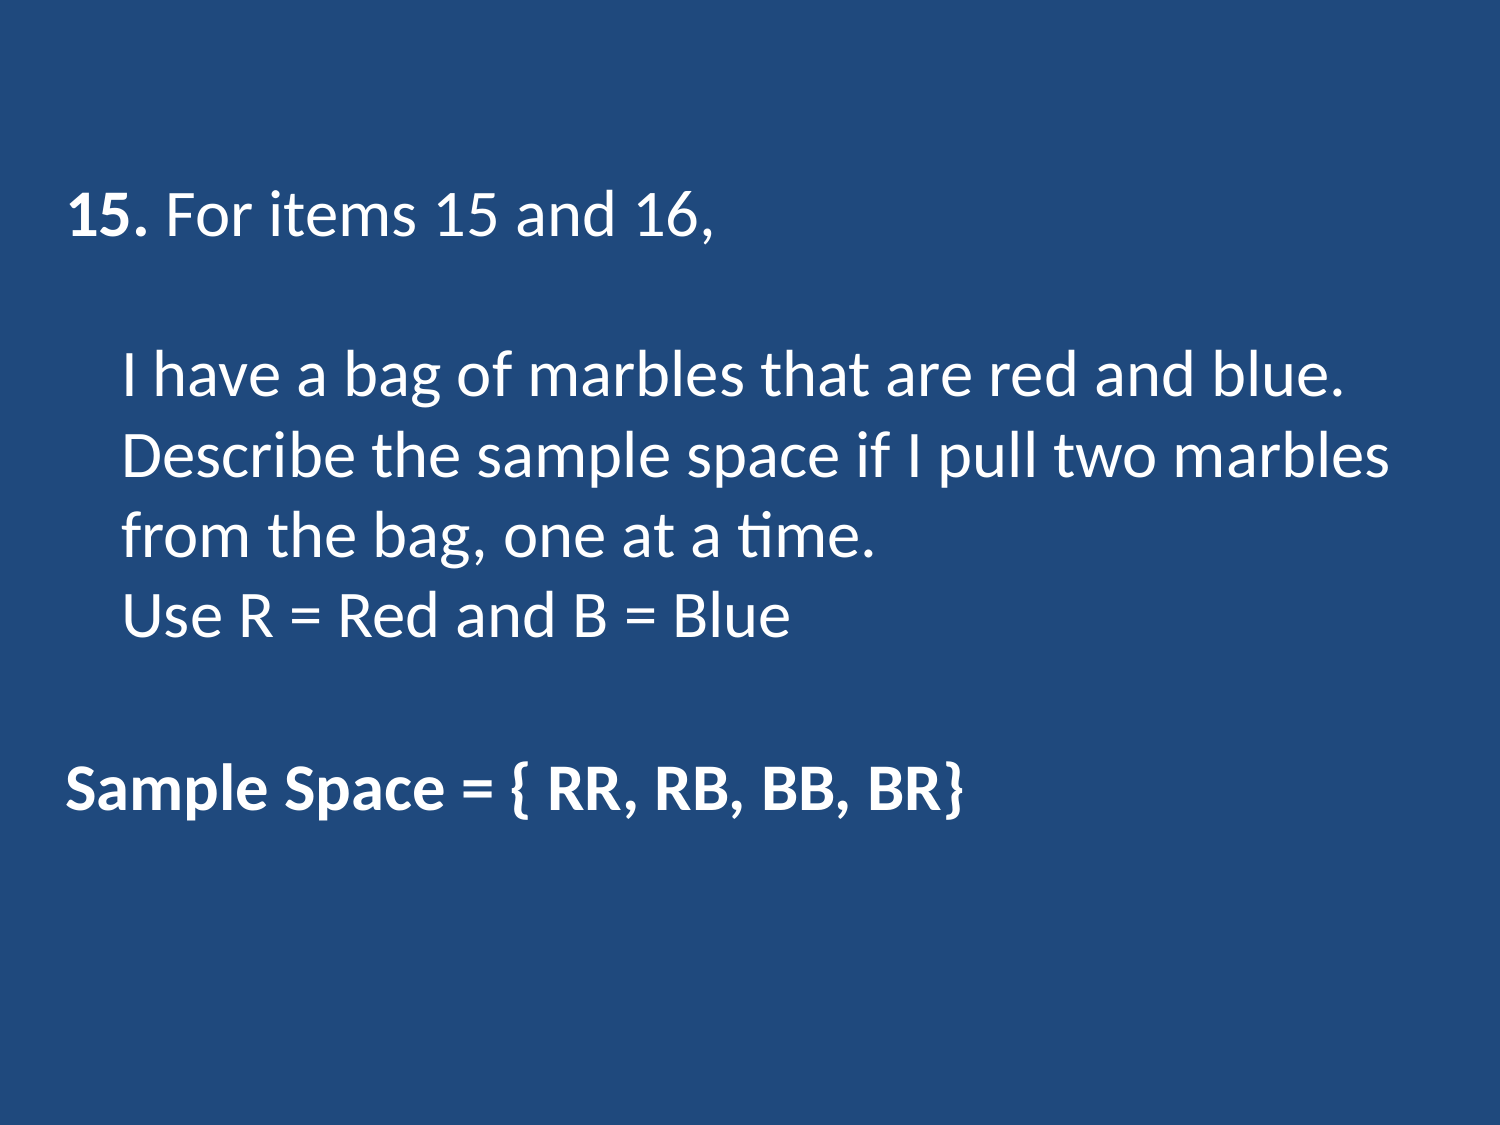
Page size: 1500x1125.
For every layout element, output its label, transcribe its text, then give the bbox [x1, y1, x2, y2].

list 15. For items 15 and 16, I have a bag of marbles that are red and blue. Describe the sample space if I pull two marbles from the bag, one at a time. Use R = Red and B = Blue Sample Space = { RR, RB, BB, BR} [50, 162, 1425, 1038]
